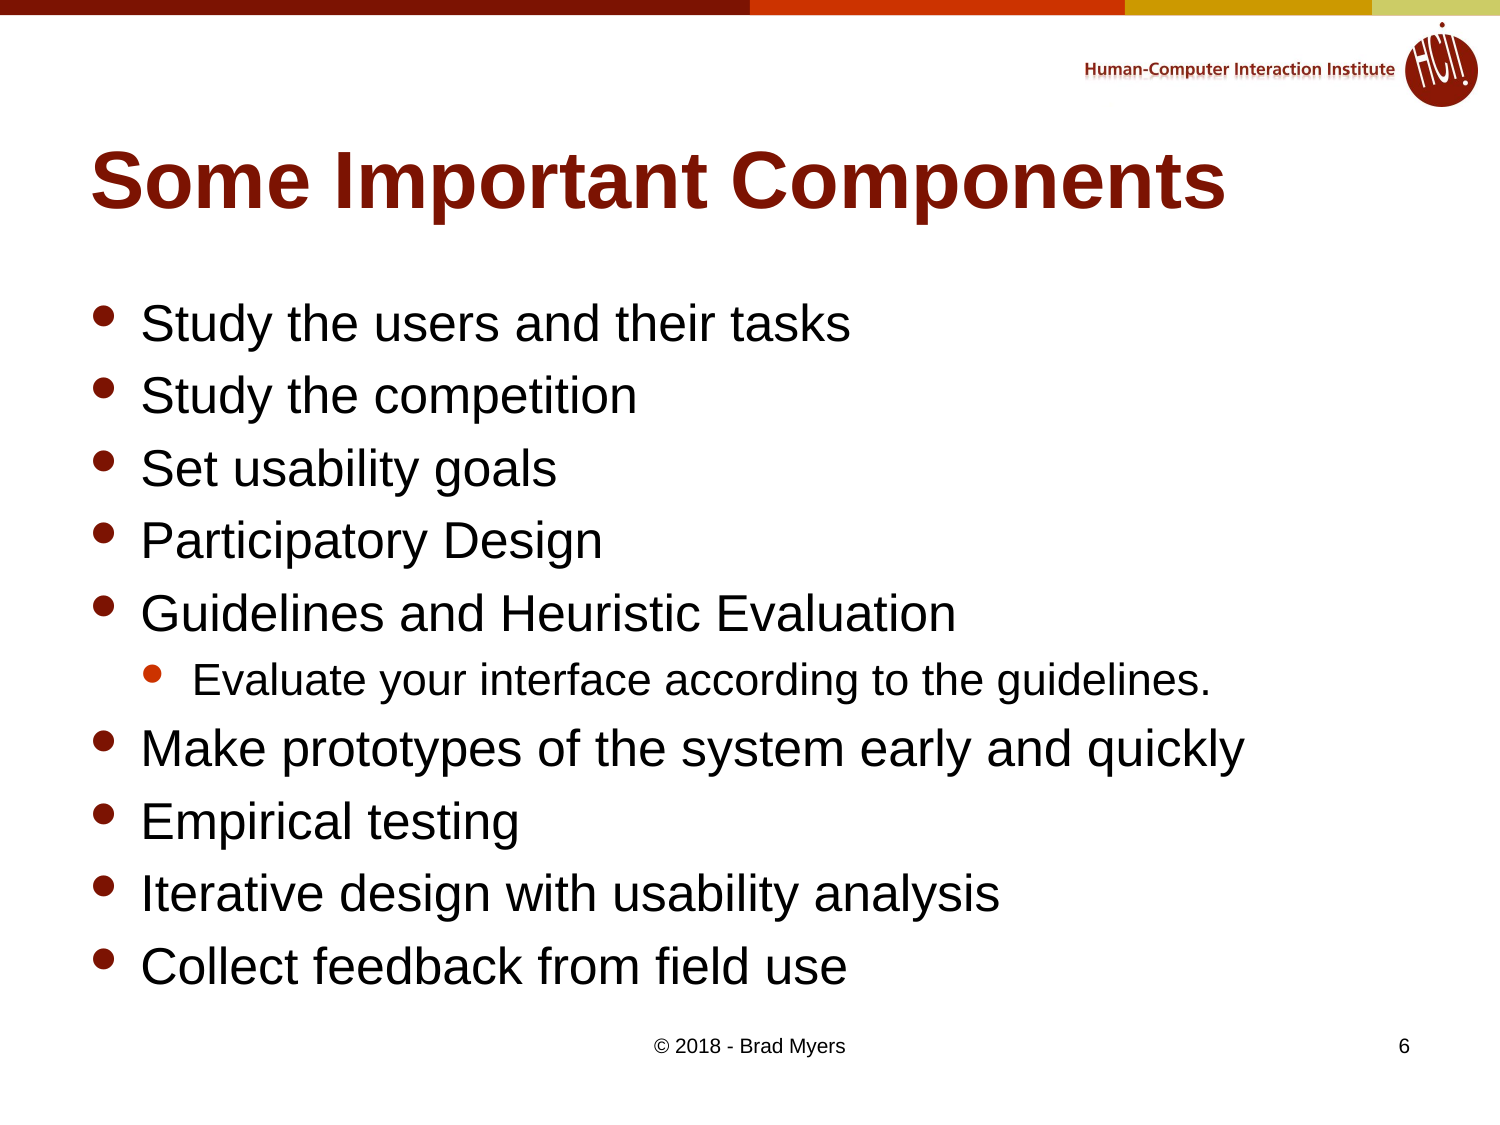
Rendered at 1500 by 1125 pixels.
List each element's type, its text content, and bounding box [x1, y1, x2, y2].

slide_number 6 [1074, 1024, 1426, 1101]
footer © 2018 - Brad Myers [512, 1024, 988, 1101]
picture [1313, 22, 1478, 107]
list Study the users and their tasks Study the competition Set usability goals Participatory Design Guidelines and Heuristic Evaluation Evaluate your interface according to the guidelines. Make prototypes of the system early and quickly Empirical testing Iterative design with usability analysis Collect feedback from field use [74, 281, 1426, 1006]
title Some Important Components [74, 19, 1313, 233]
